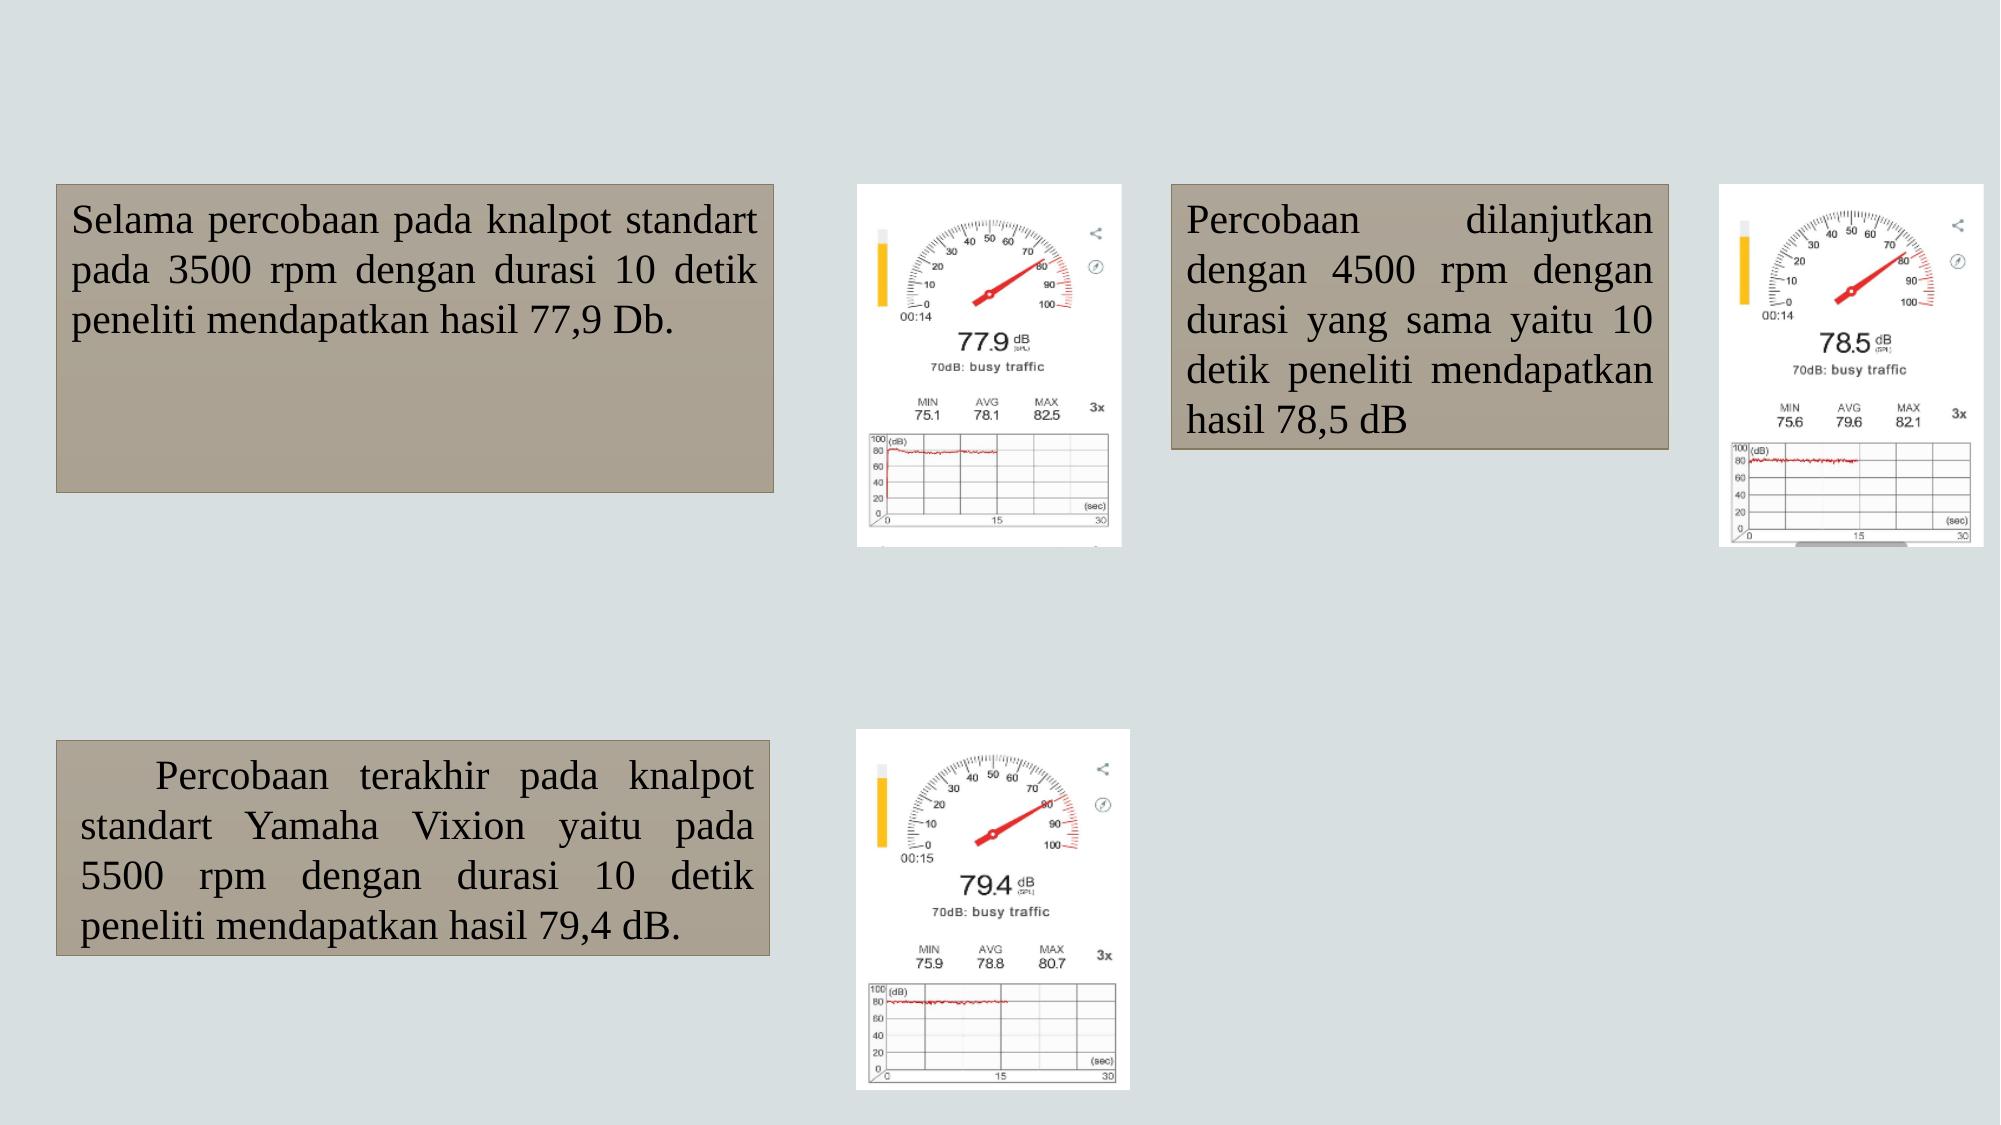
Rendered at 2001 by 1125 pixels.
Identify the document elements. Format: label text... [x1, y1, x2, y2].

text_box Percobaan dilanjutkan dengan 4500 rpm dengan durasi yang sama yaitu 10 detik peneliti mendapatkan hasil 78,5 dB [1171, 184, 1669, 450]
picture [857, 184, 1122, 547]
list Selama percobaan pada knalpot standart pada 3500 rpm dengan durasi 10 detik peneliti mendapatkan hasil 77,9 Db. [56, 184, 774, 493]
picture [1719, 184, 1984, 547]
text_box Percobaan terakhir pada knalpot standart Yamaha Vixion yaitu pada 5500 rpm dengan durasi 10 detik peneliti mendapatkan hasil 79,4 dB. [56, 740, 770, 956]
picture [856, 729, 1130, 1091]
